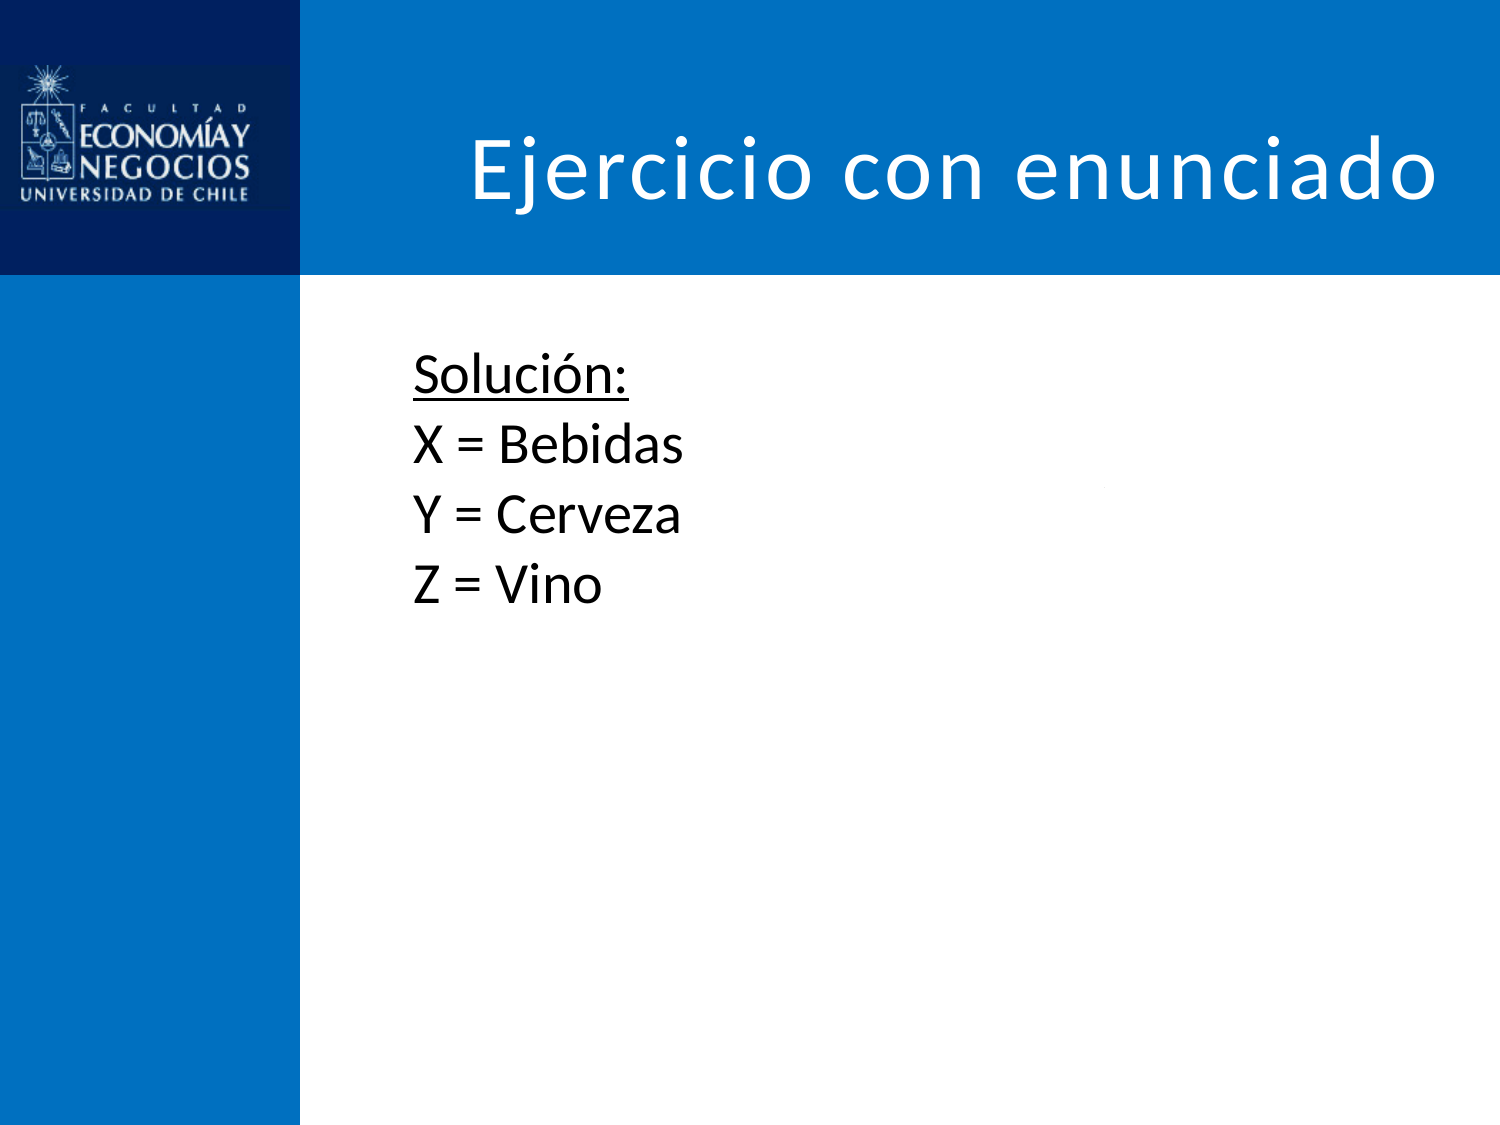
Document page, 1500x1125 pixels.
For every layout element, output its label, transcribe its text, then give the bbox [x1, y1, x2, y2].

text_box Solución: X = Bebidas Y = Cerveza Z = Vino [398, 328, 1450, 693]
title Ejercicio con enunciado [281, 46, 1456, 279]
picture [0, 64, 290, 211]
